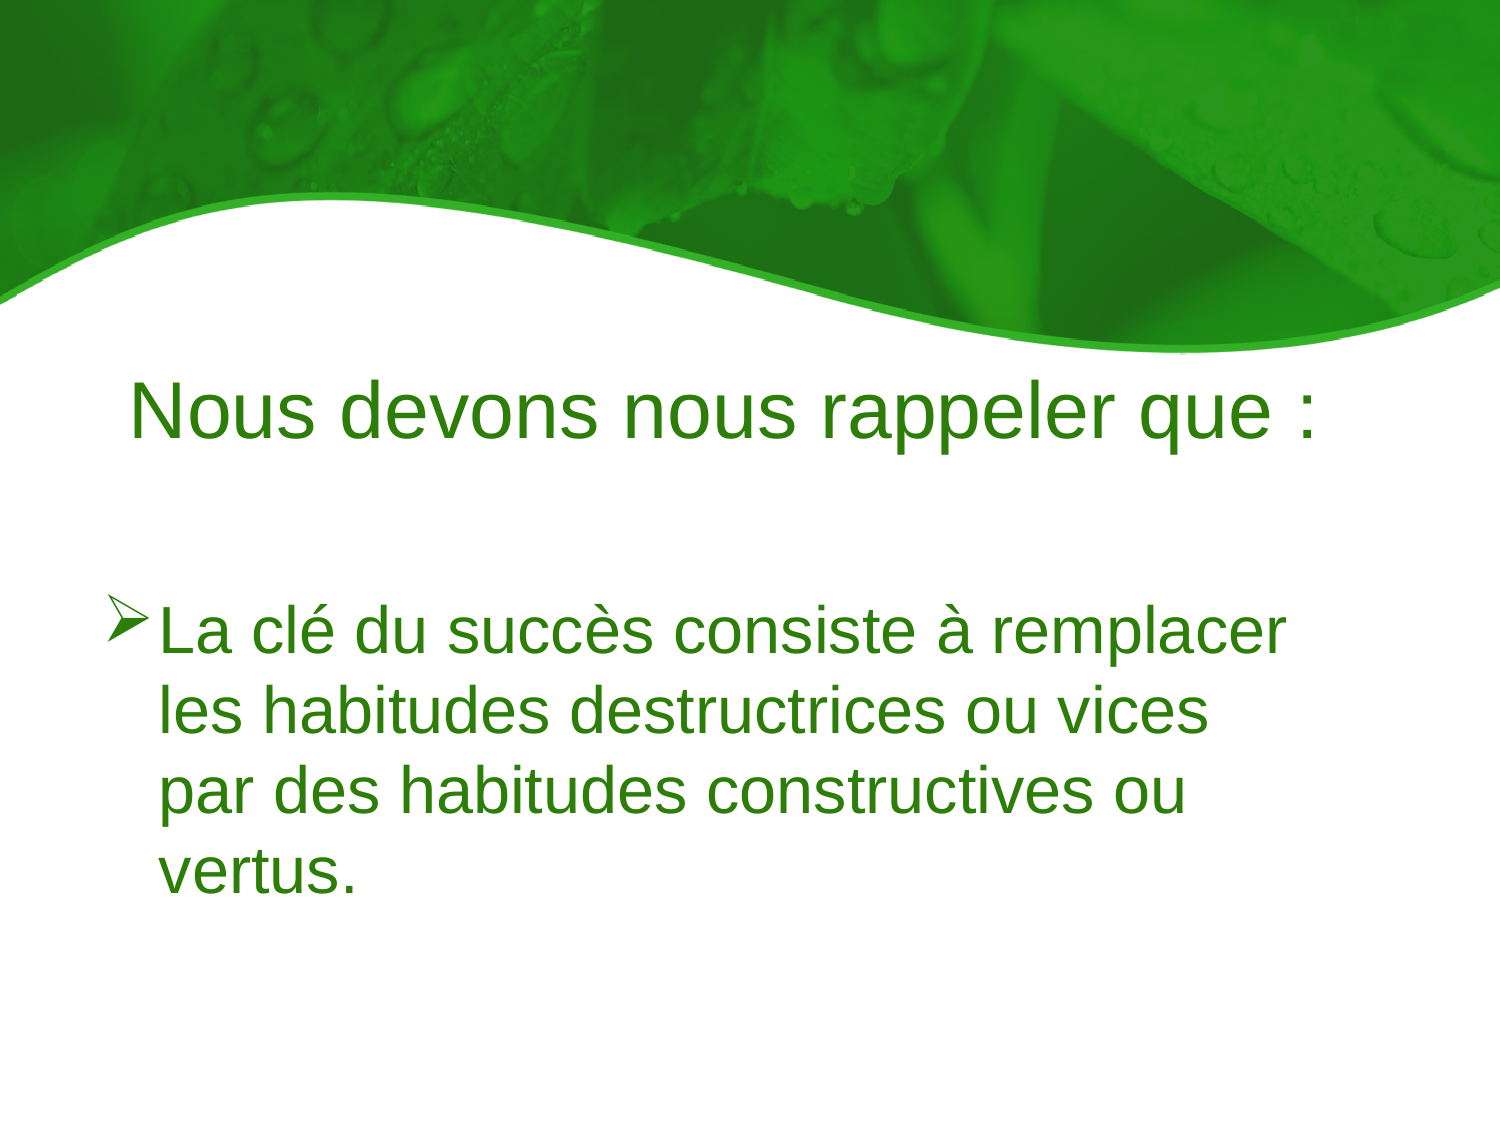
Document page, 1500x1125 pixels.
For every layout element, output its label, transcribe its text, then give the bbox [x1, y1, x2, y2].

list La clé du succès consiste à remplacer les habitudes destructrices ou vices par des habitudes constructives ou vertus. [87, 579, 1325, 1089]
picture [0, 0, 1500, 1125]
title Nous devons nous rappeler que : [50, 312, 1400, 500]
